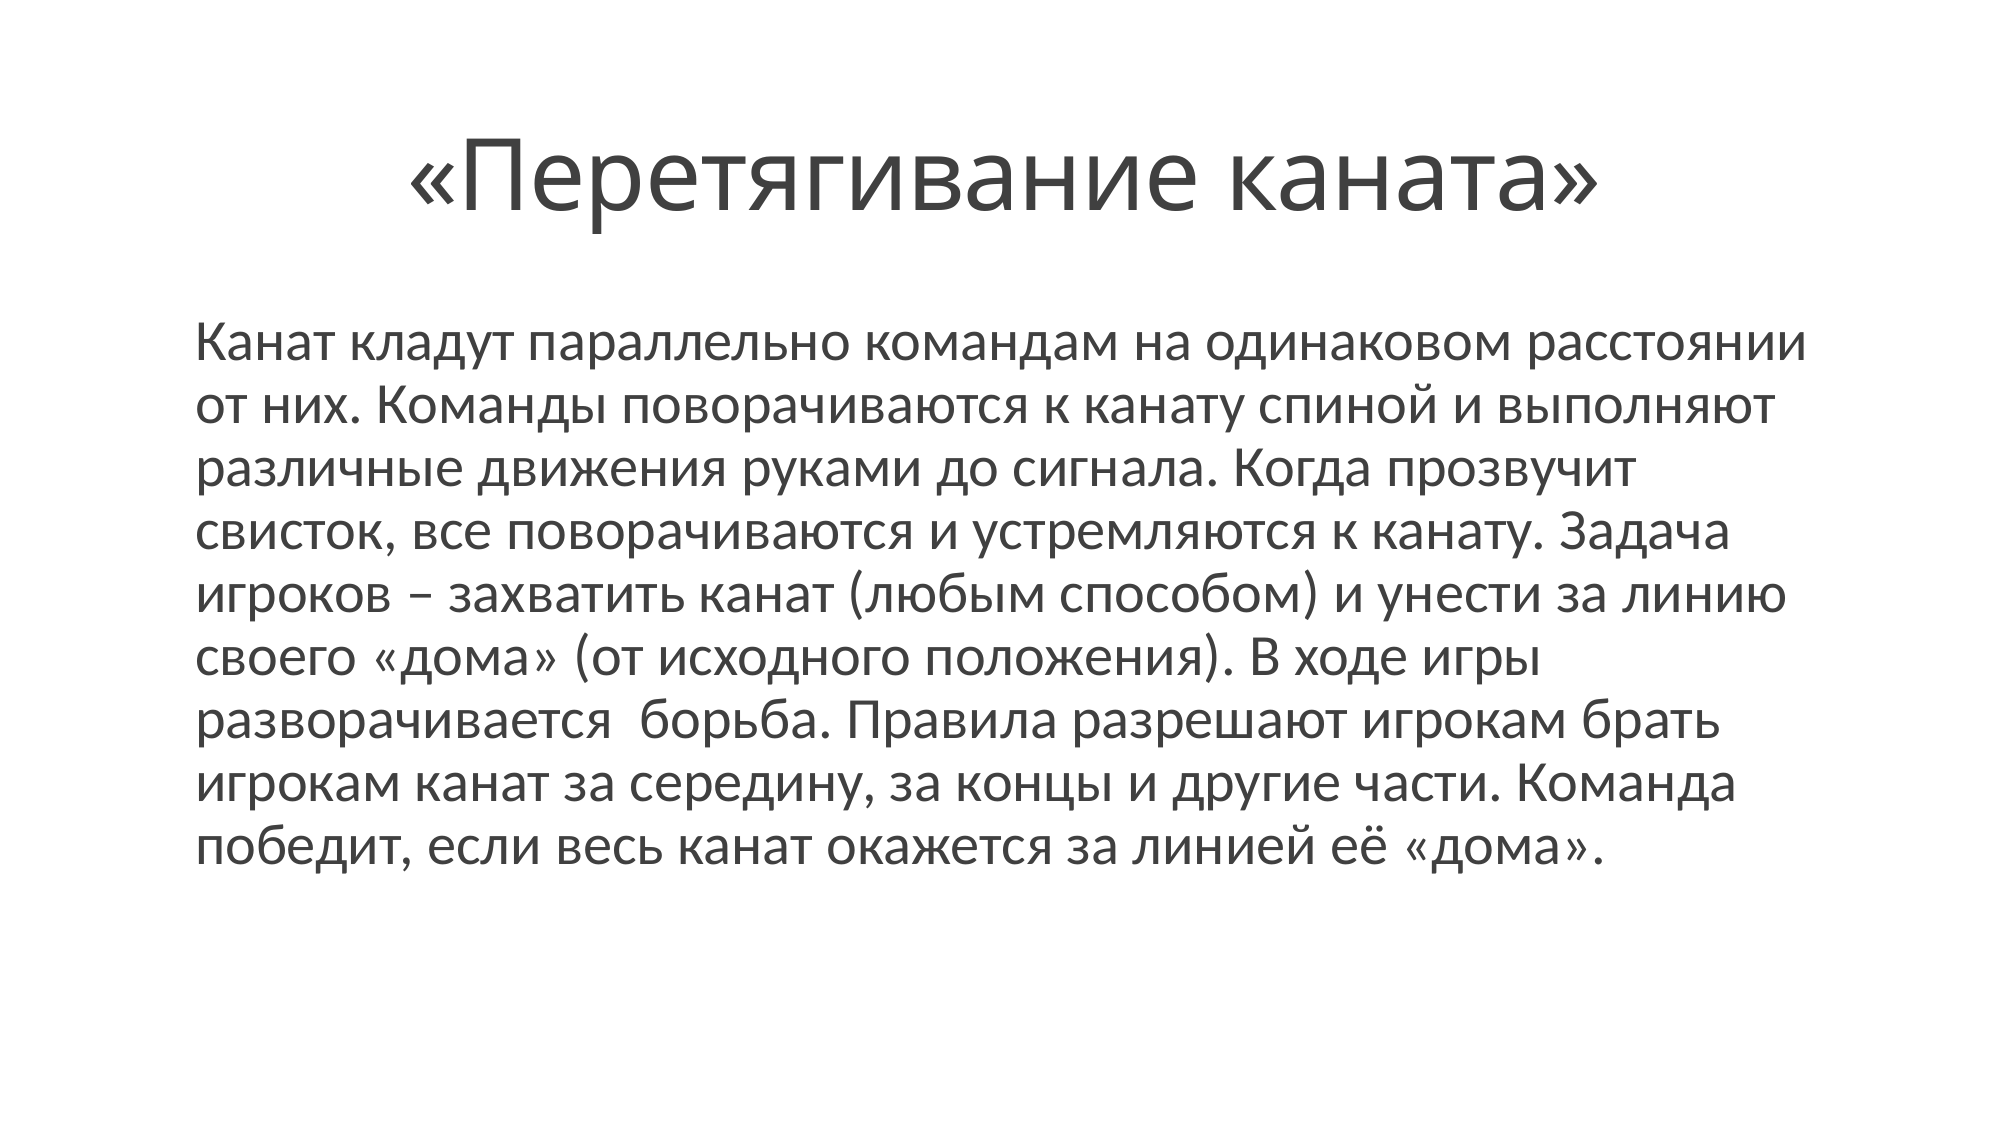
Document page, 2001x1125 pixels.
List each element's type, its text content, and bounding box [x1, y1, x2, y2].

title «Перетягивание каната» [180, 0, 1830, 238]
list Канат кладут параллельно командам на одинаковом расстоянии от них. Команды поворачиваются к канату спиной и выполняют различные движения руками до сигнала. Когда прозвучит свисток, все поворачиваются и устремляются к канату. Задача игроков – захватить канат (любым способом) и унести за линию своего «дома» (от исходного положения). В ходе игры разворачивается борьба. Правила разрешают игрокам брать игрокам канат за середину, за концы и другие части. Команда победит, если весь канат окажется за линией её «дома». [180, 302, 1830, 963]
